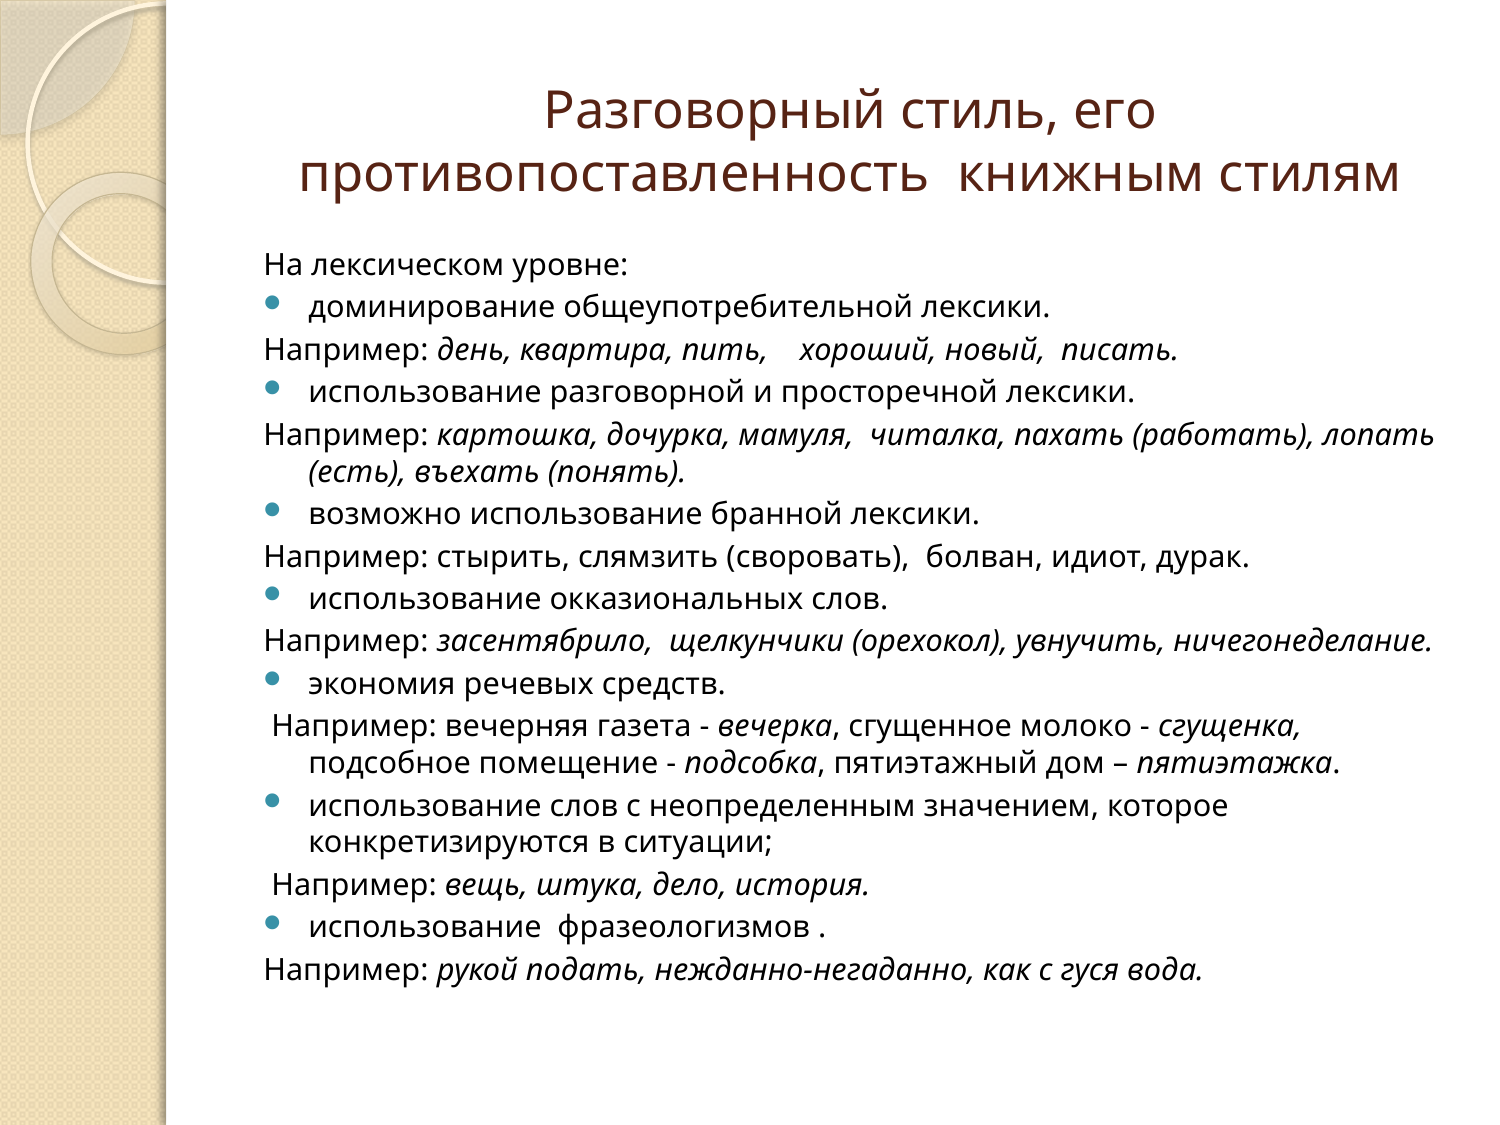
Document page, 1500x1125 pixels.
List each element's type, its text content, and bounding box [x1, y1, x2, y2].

title Разговорный стиль, его противопоставленность книжным стилям [235, 45, 1466, 233]
list На лексическом уровне: доминирование общеупотребительной лексики. Например: день, квартира, пить, хороший, новый, писать. использование разговорной и просторечной лексики. Например: картошка, дочурка, мамуля, читалка, пахать (работать), лопать (есть), въехать (понять). возможно использование бранной лексики. Например: стырить, слямзить (своровать), болван, идиот, дурак. использование окказиональных слов. Например: засентябрило, щелкунчики (орехокол), увнучить, ничегонеделание. экономия речевых средств. Например: вечерняя газета - вечерка, сгущенное молоко - сгущенка, подсобное помещение - подсобка, пятиэтажный дом – пятиэтажка. использование слов с неопределенным значением, которое конкретизируются в ситуации; Например: вещь, штука, дело, история. использование фразеологизмов . Например: рукой подать, нежданно-негаданно, как с гуся вода. [235, 237, 1466, 1025]
